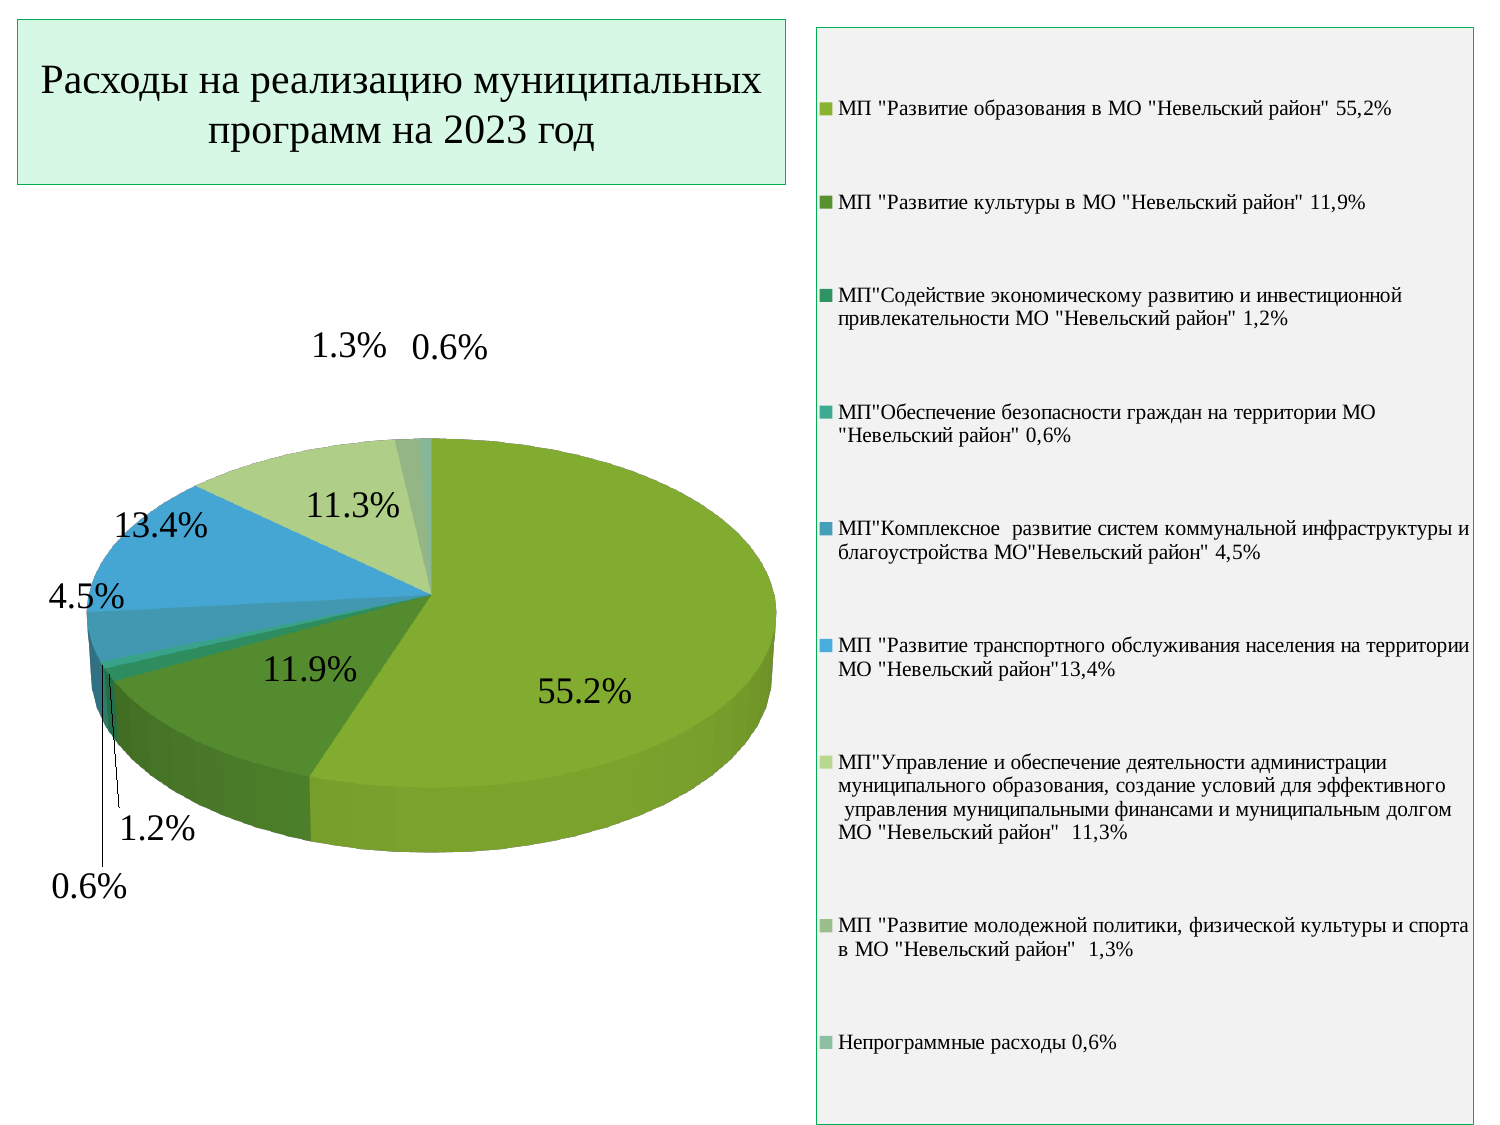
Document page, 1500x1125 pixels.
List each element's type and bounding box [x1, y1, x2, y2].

chart [17, 18, 1483, 1125]
